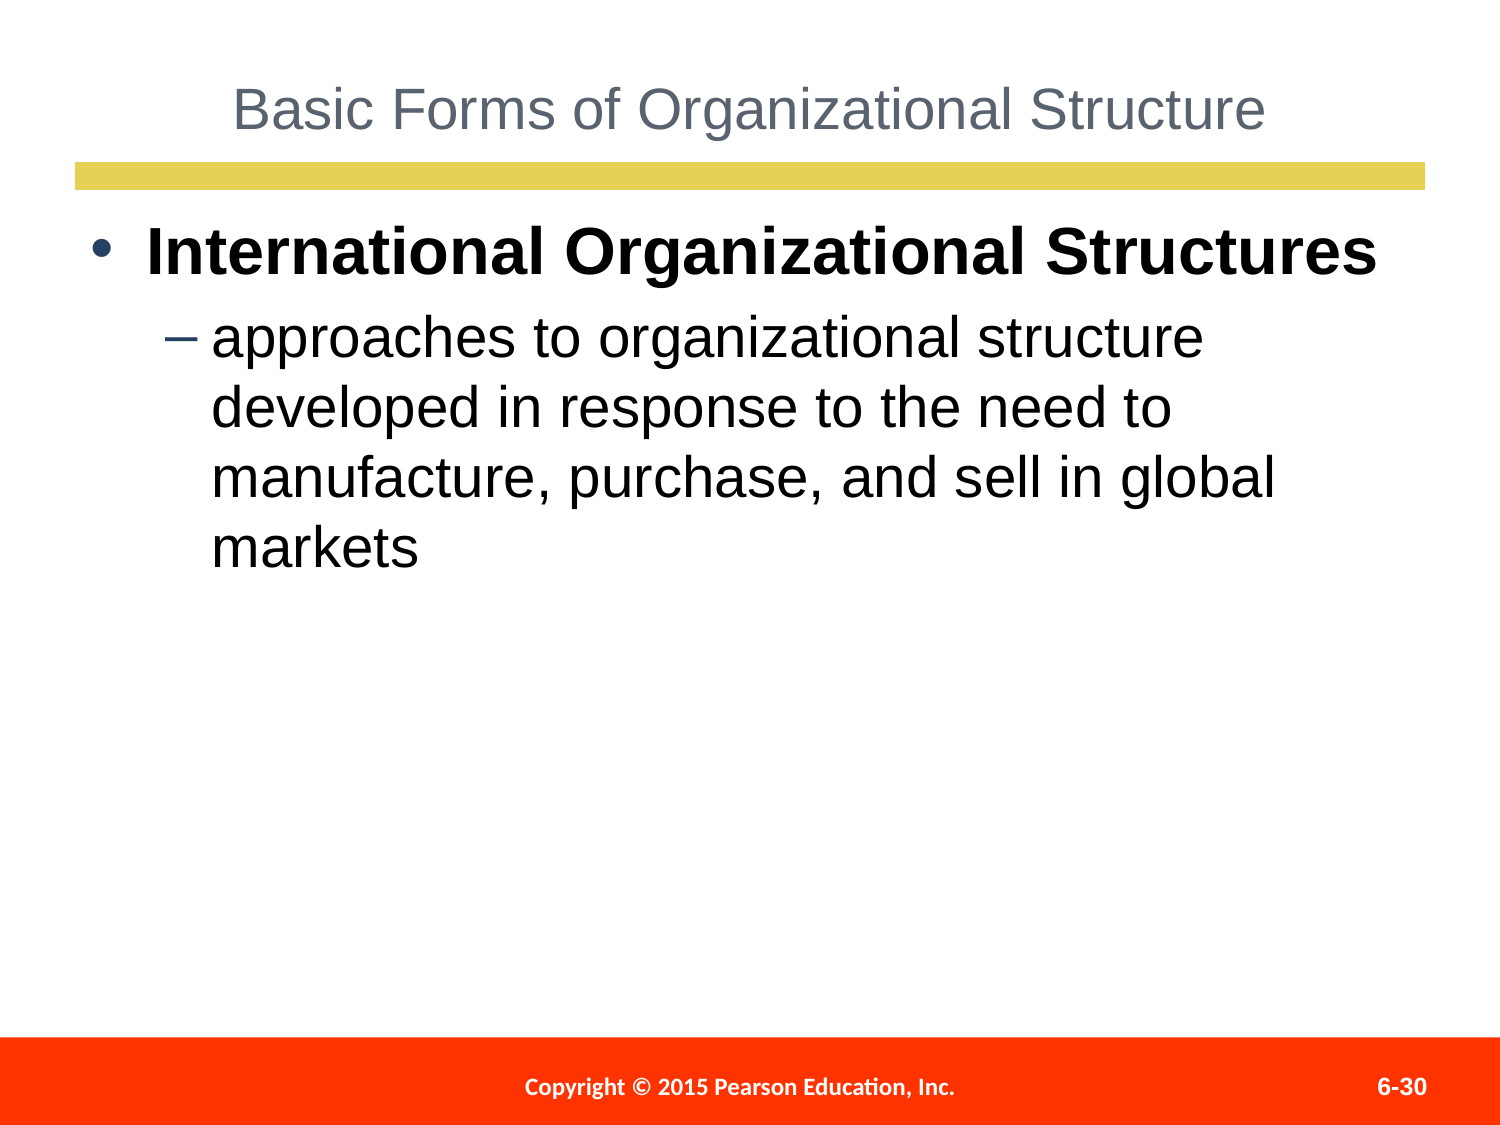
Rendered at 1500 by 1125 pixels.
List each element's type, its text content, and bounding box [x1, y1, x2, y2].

title Basic Forms of Organizational Structure [74, 12, 1426, 199]
list International Organizational Structures approaches to organizational structure developed in response to the need to manufacture, purchase, and sell in global markets [74, 199, 1426, 1006]
